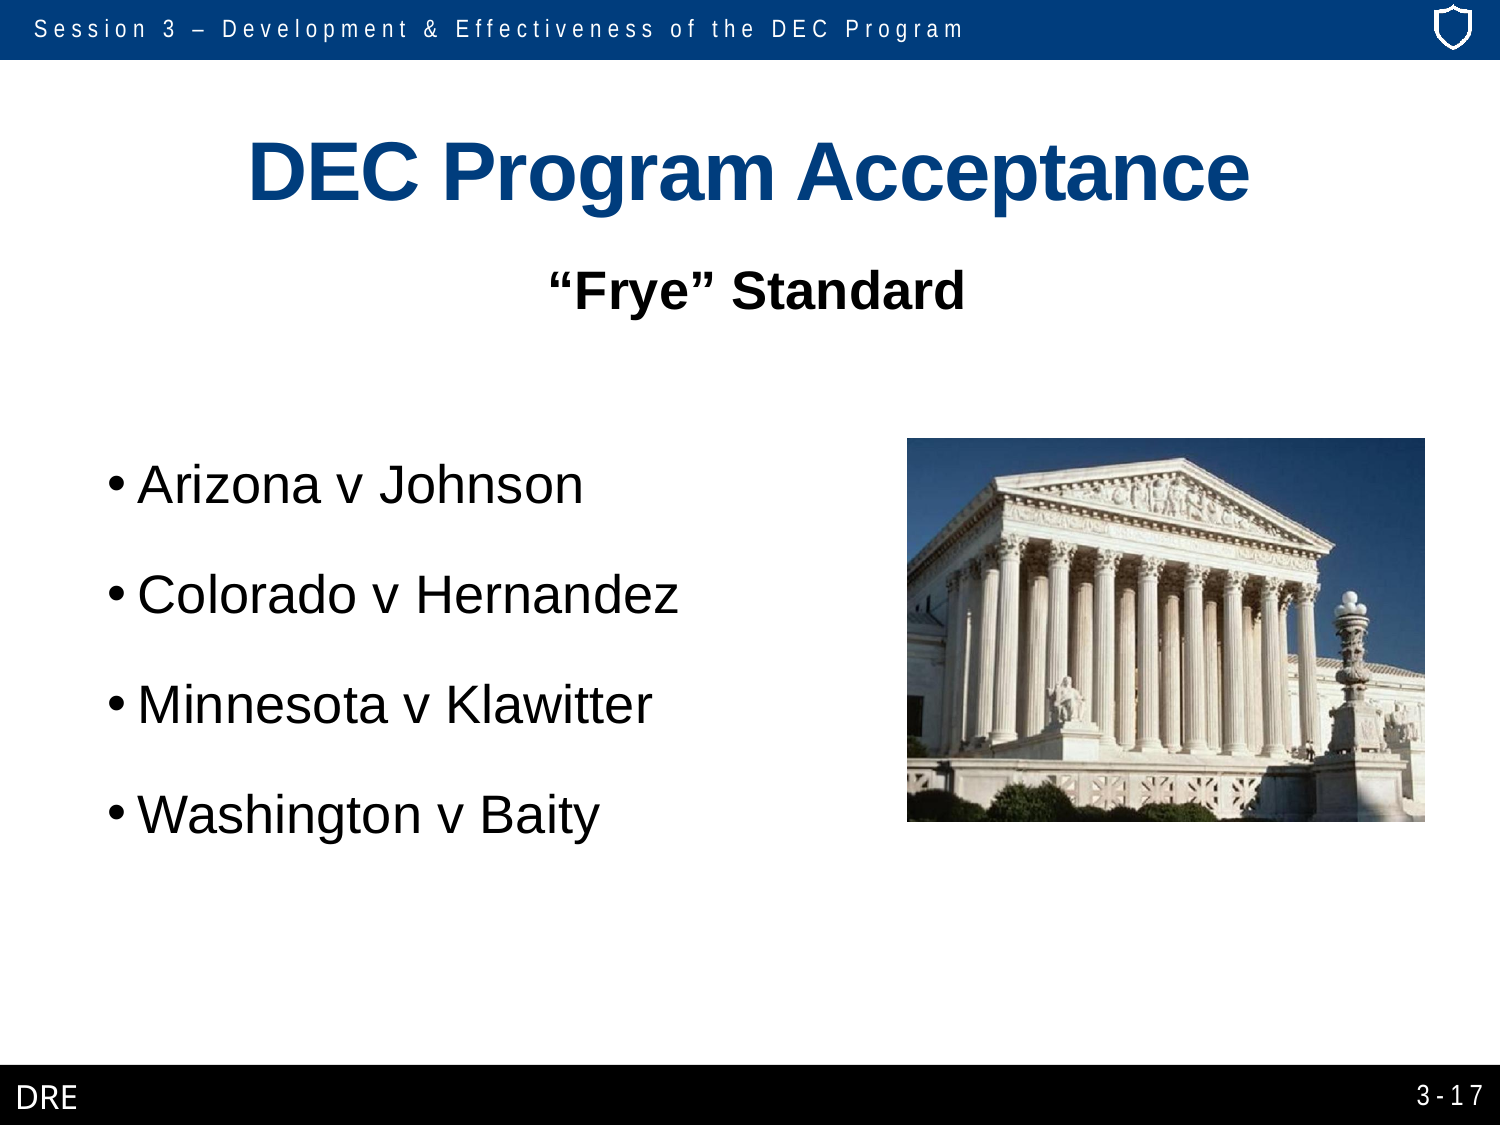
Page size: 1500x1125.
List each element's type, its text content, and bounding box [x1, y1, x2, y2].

picture [1434, 4, 1472, 50]
slide_number 3-17 [1218, 1063, 1499, 1124]
title DEC Program Acceptance [75, 75, 1425, 225]
list “Frye” Standard Arizona v Johnson Colorado v Hernandez Minnesota v Klawitter Washington v Baity [75, 254, 1425, 1005]
picture [907, 437, 1426, 823]
